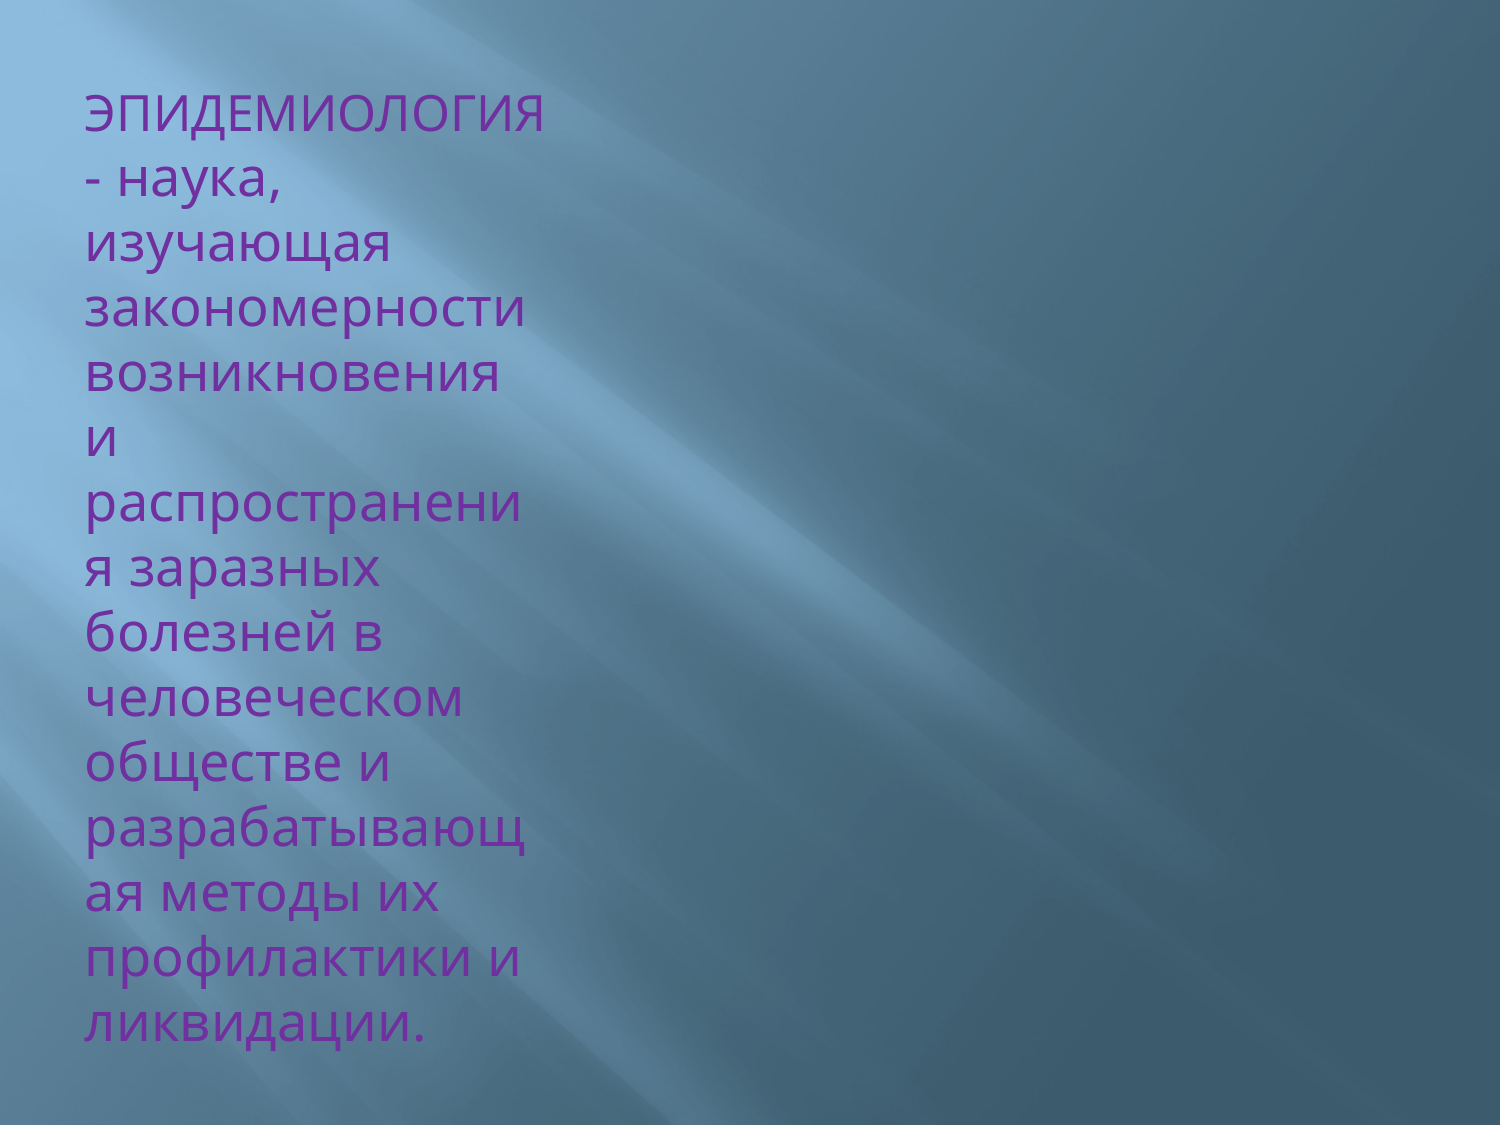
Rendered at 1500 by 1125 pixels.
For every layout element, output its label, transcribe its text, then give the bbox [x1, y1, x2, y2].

list ЭПИДЕМИОЛОГИЯ - наука, изучающая закономерности возникновения и распространения заразных болезней в человеческом обществе и разрабатывающая методы их профилактики и ликвидации. [70, 70, 564, 826]
